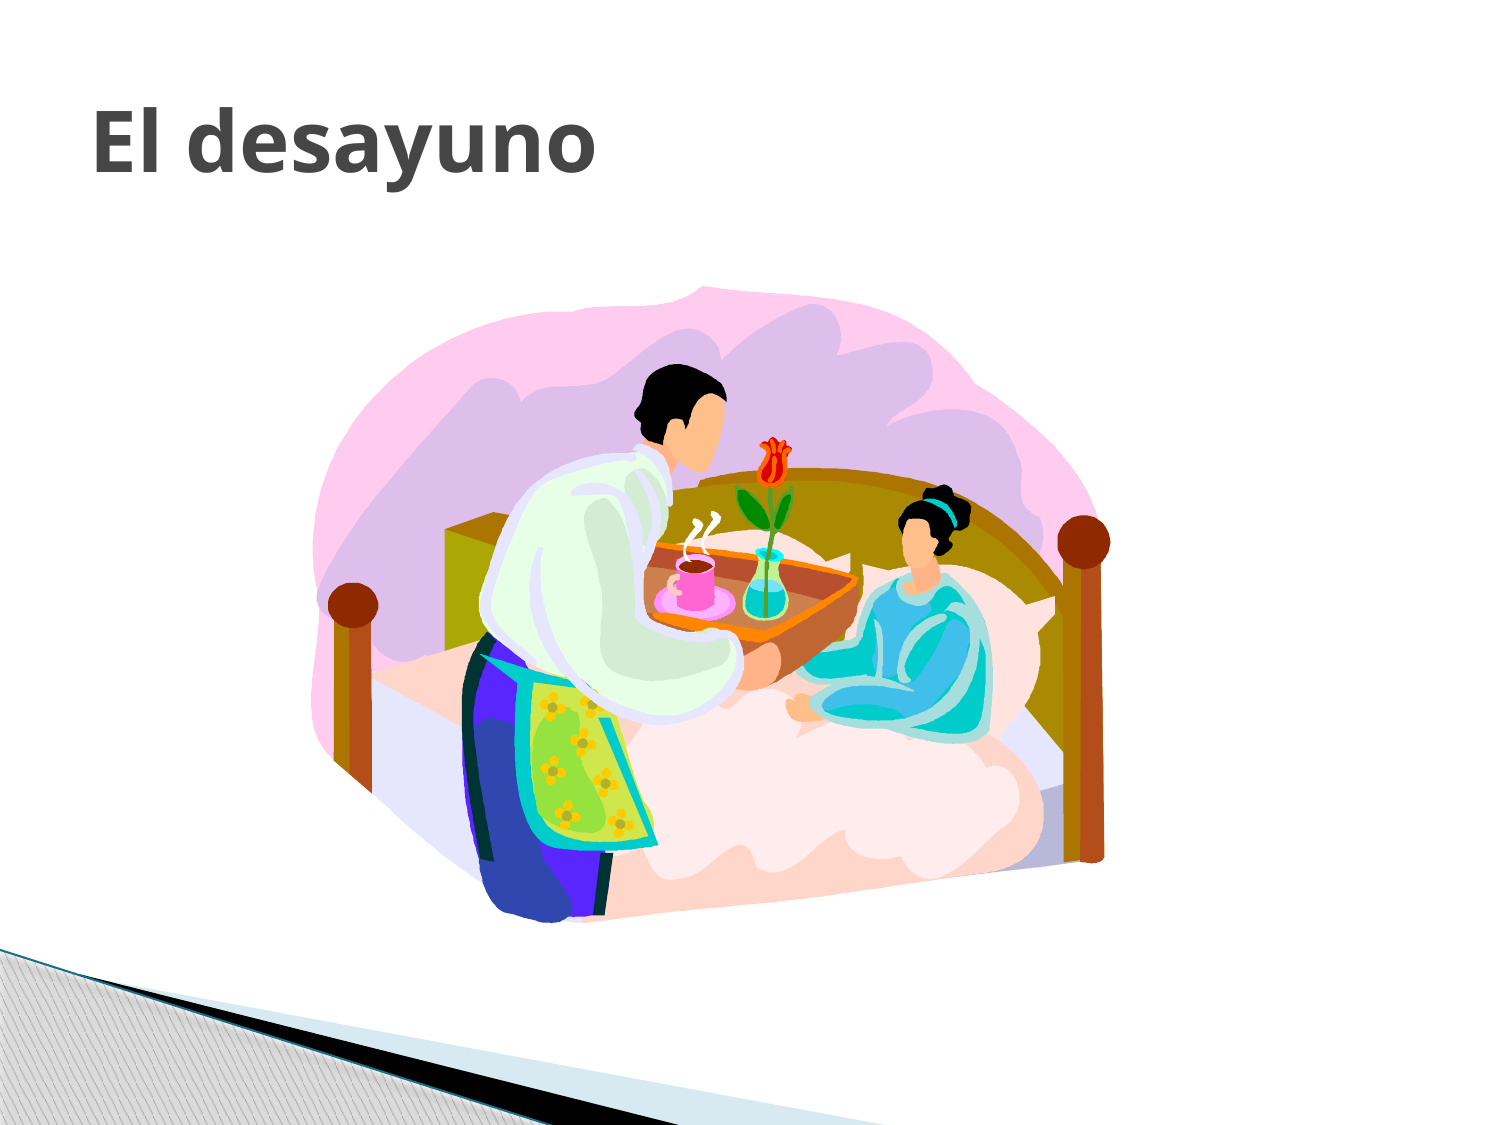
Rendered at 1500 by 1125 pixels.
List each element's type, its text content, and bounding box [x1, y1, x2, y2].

title El desayuno [75, 45, 1425, 233]
picture [299, 274, 1122, 935]
